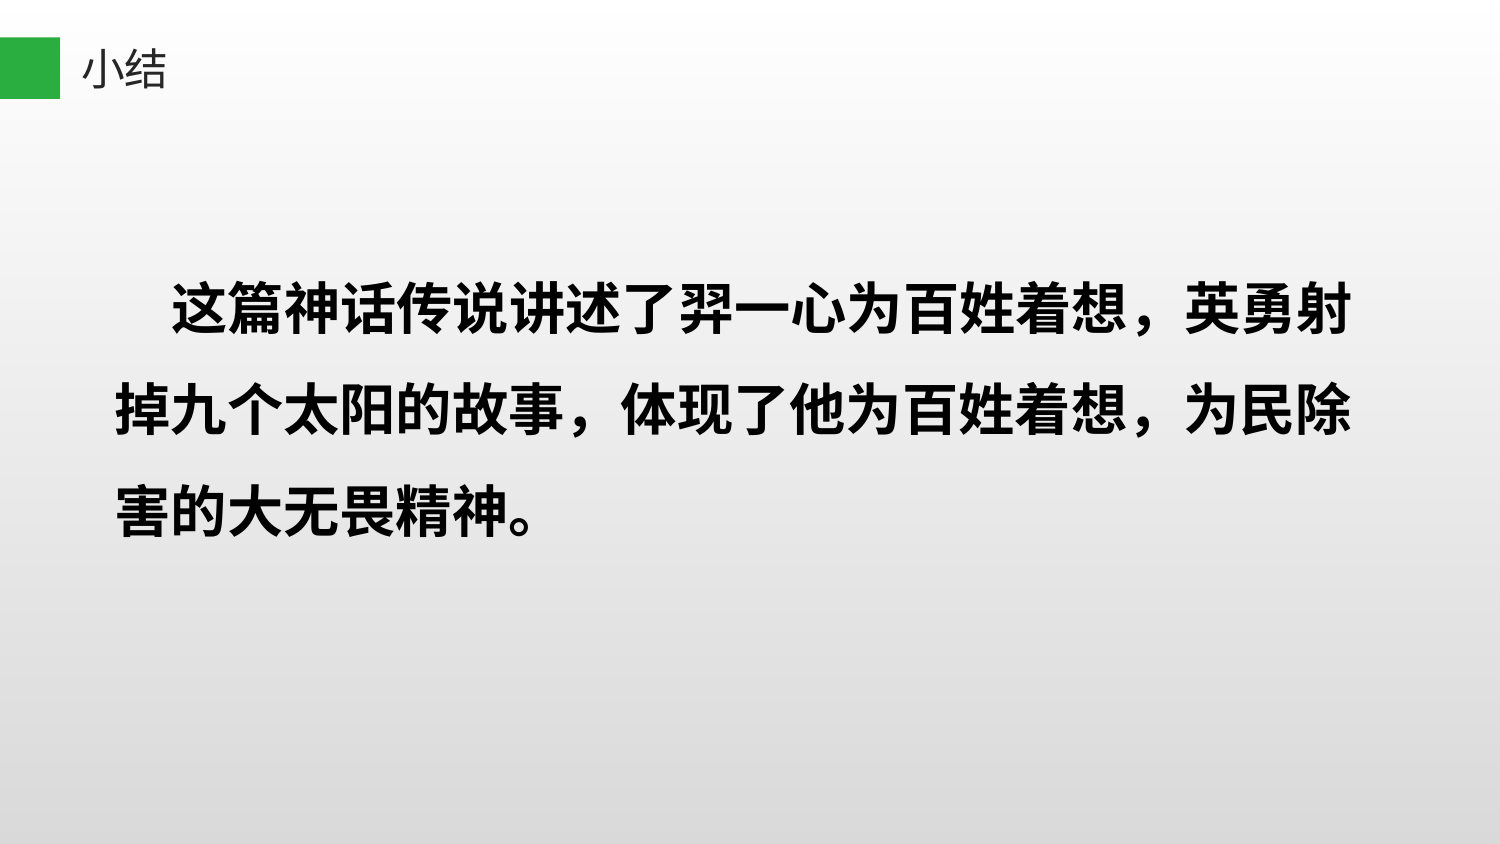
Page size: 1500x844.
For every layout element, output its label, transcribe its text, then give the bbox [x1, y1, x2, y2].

text_box [0, 36, 61, 100]
text_box 这篇神话传说讲述了羿一心为百姓着想，英勇射掉九个太阳的故事，体现了他为百姓着想，为民除害的大无畏精神。 [103, 234, 1396, 549]
text_box 小结 [69, 35, 298, 100]
